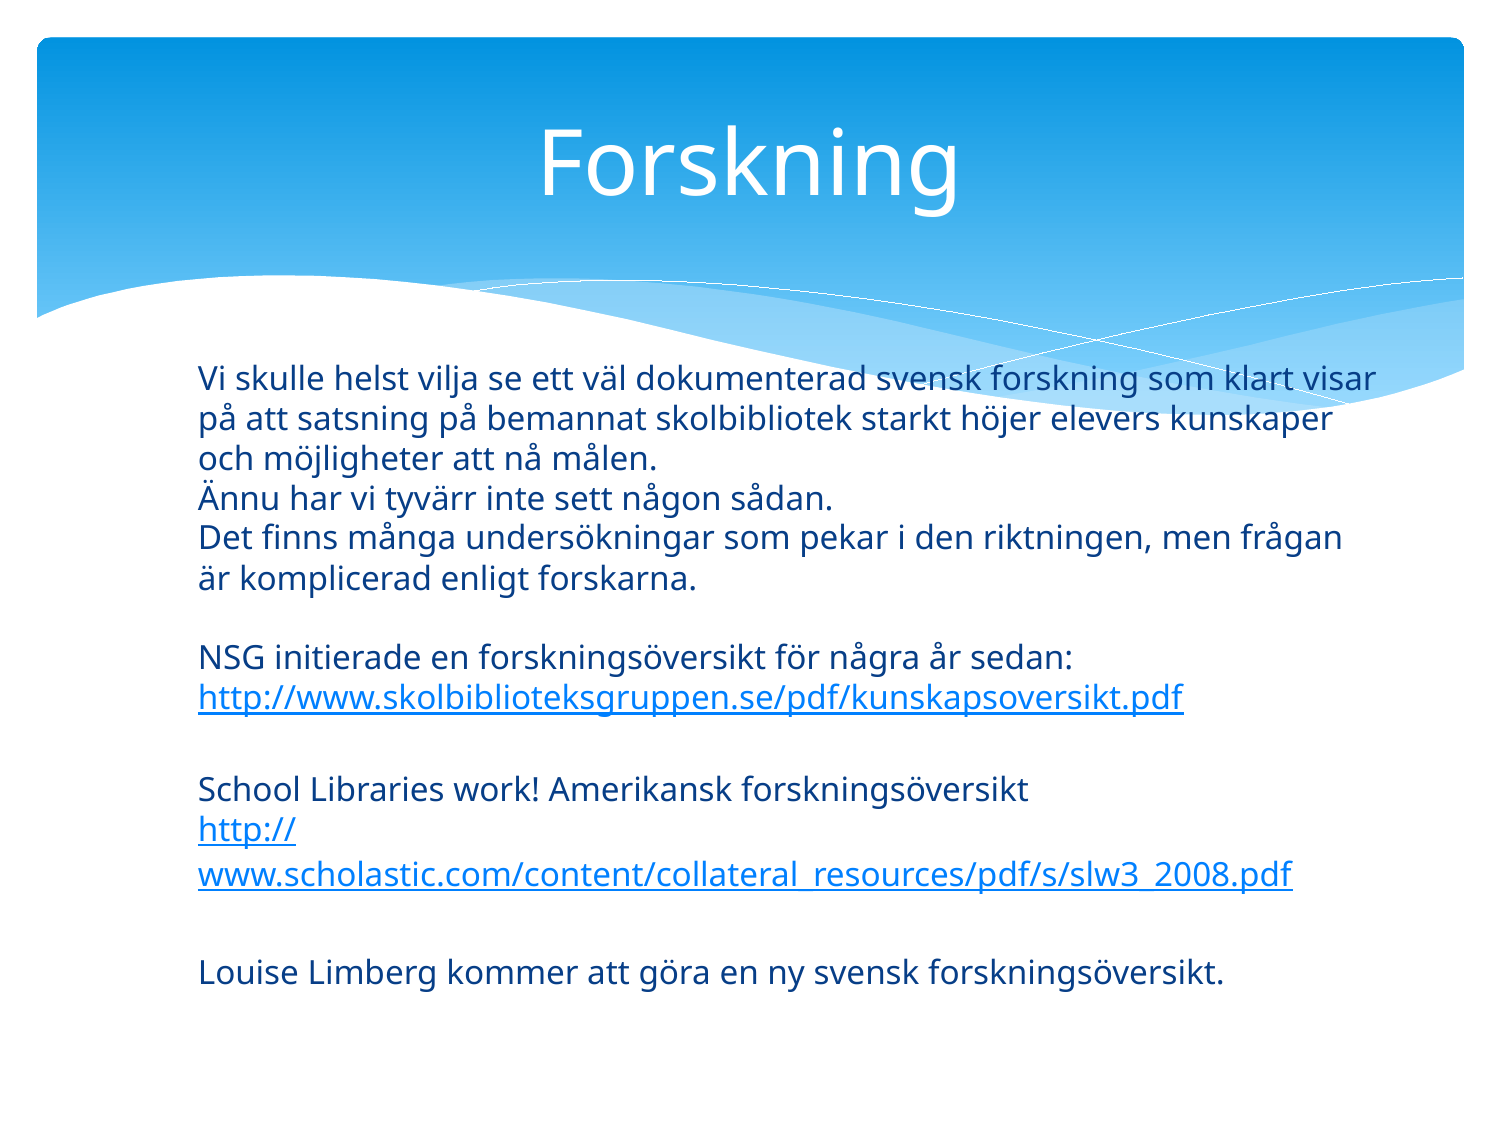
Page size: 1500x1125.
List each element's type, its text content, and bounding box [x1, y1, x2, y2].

title Forskning [75, 55, 1425, 261]
list Vi skulle helst vilja se ett väl dokumenterad svensk forskning som klart visar på att satsning på bemannat skolbibliotek starkt höjer elevers kunskaper och möjligheter att nå målen. Ännu har vi tyvärr inte sett någon sådan. Det finns många undersökningar som pekar i den riktningen, men frågan är komplicerad enligt forskarna. NSG initierade en forskningsöversikt för några år sedan: http://www.skolbiblioteksgruppen.se/pdf/kunskapsoversikt.pdf School Libraries work! Amerikansk forskningsöversikt http://www.scholastic.com/content/collateral_resources/pdf/s/slw3_2008.pdf Louise Limberg kommer att göra en ny svensk forskningsöversikt. [183, 349, 1399, 1017]
